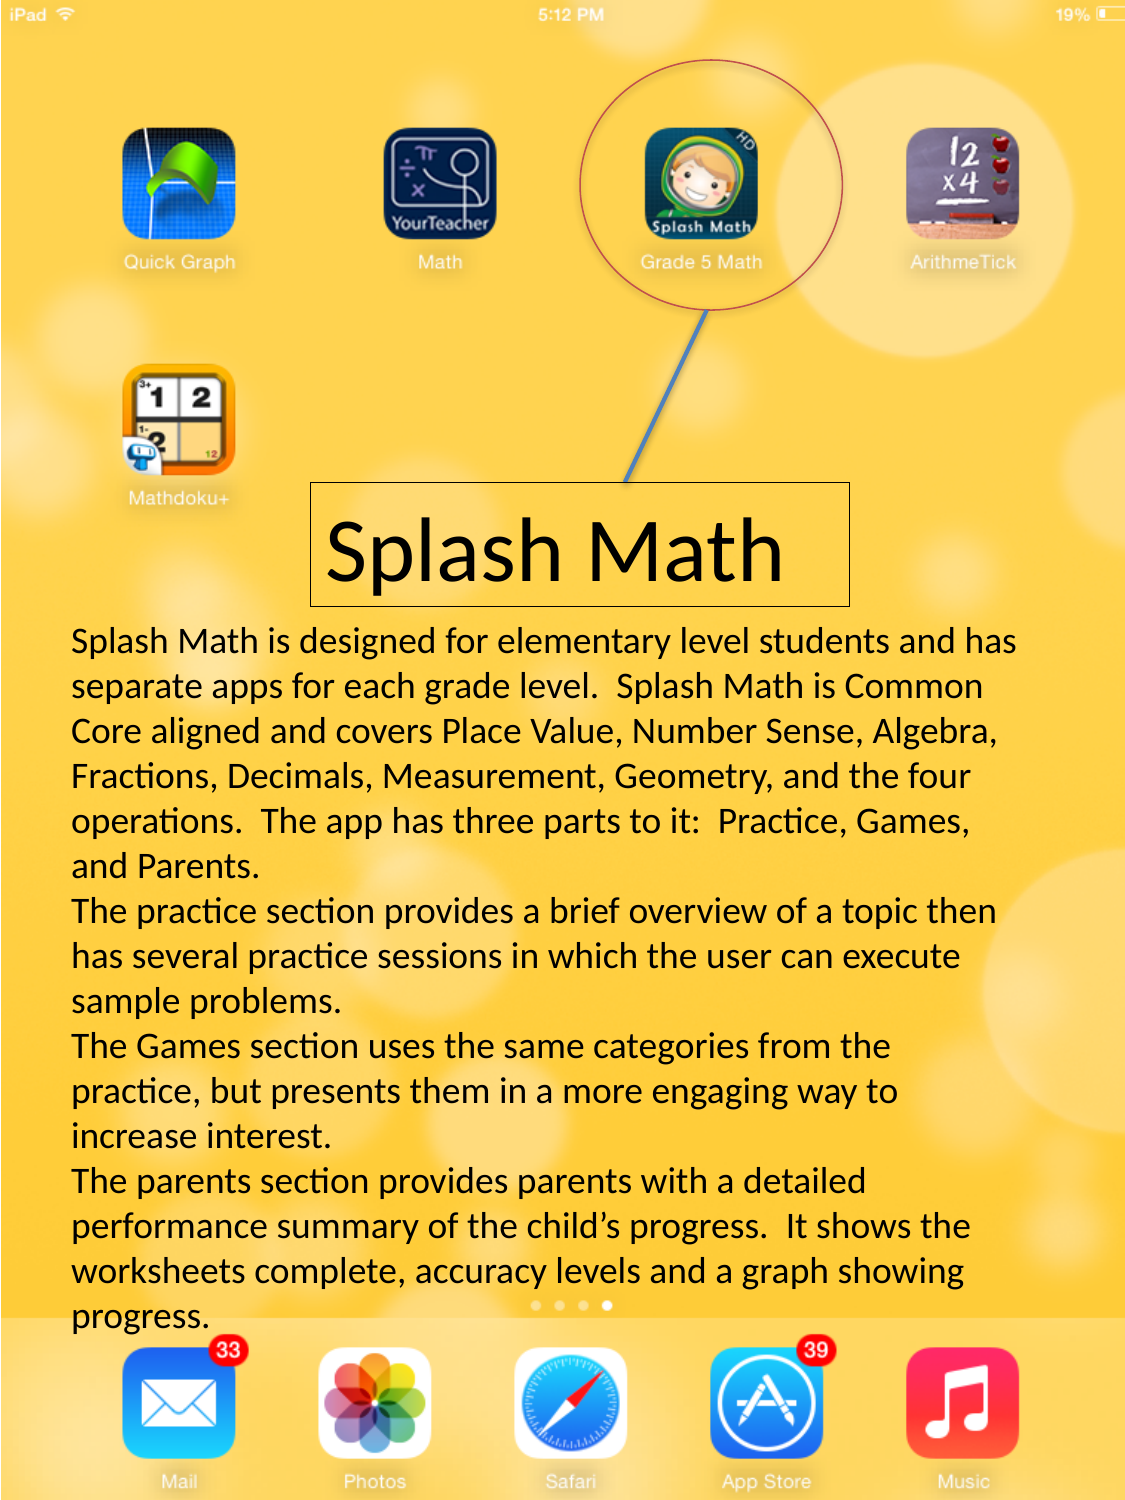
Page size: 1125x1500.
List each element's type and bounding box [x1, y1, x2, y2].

picture [0, 0, 1125, 1500]
text_box [579, 354, 753, 438]
